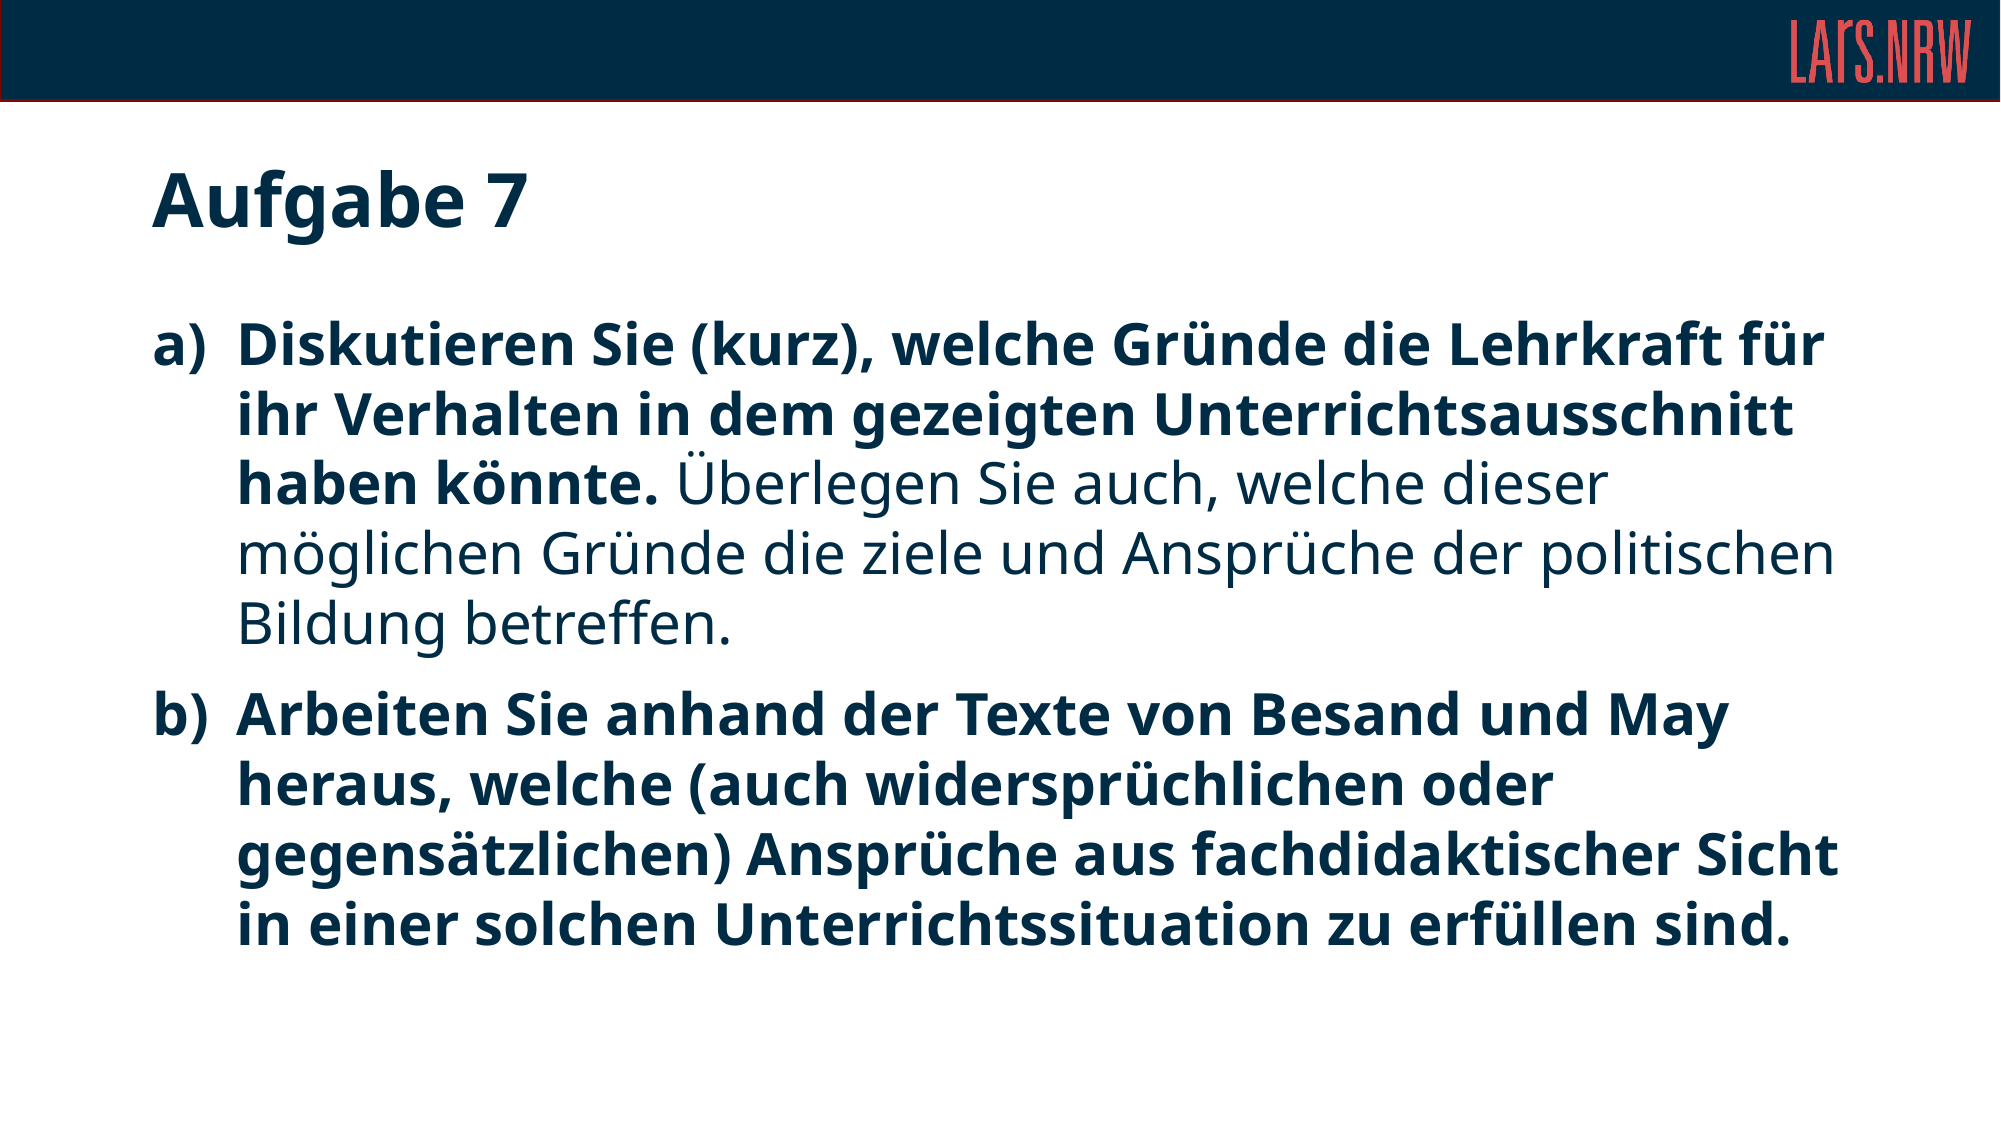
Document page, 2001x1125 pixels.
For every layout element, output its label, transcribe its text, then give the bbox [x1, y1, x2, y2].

picture [1773, 6, 1977, 99]
list Diskutieren Sie (kurz), welche Gründe die Lehrkraft für ihr Verhalten in dem gezeigten Unterrichtsausschnitt haben könnte. Überlegen Sie auch, welche dieser möglichen Gründe die ziele und Ansprüche der politischen Bildung betreffen. Arbeiten Sie anhand der Texte von Besand und May heraus, welche (auch widersprüchlichen oder gegensätzlichen) Ansprüche aus fachdidaktischer Sicht in einer solchen Unterrichtssituation zu erfüllen sind. [137, 299, 1863, 1014]
title Aufgabe 7 [137, 128, 1863, 278]
